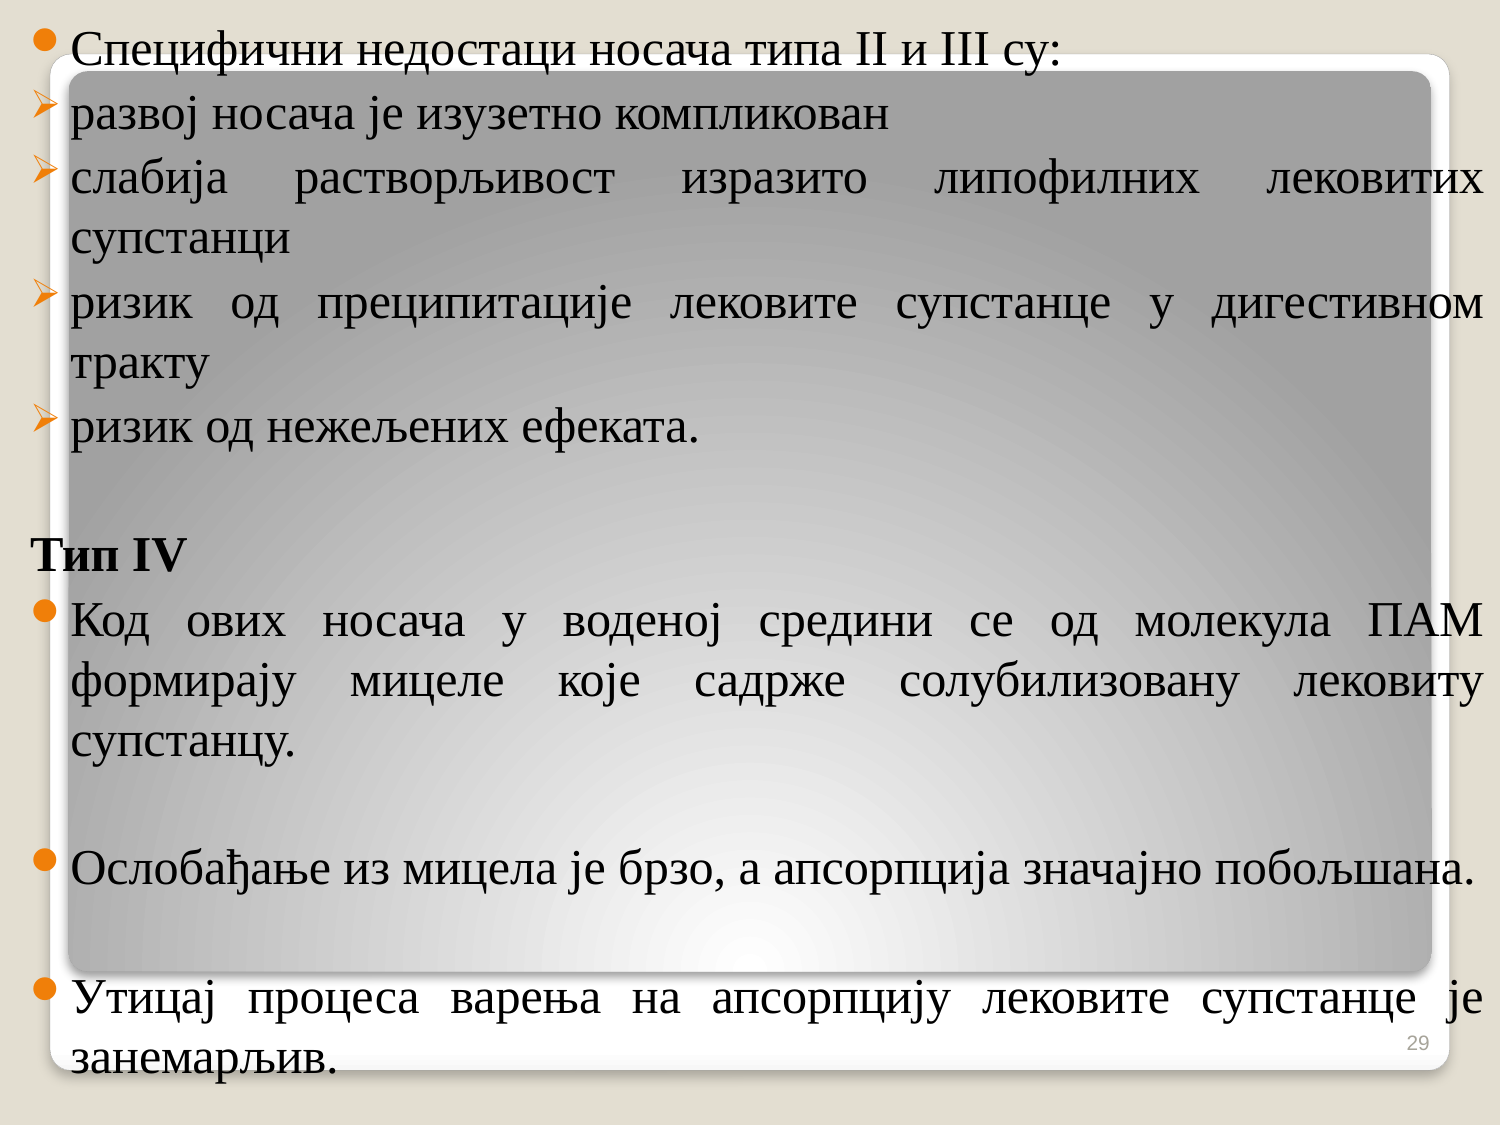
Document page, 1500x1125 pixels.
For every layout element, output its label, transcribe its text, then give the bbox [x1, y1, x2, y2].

list Специфични недостаци носача типа II и III су: развој носача је изузетно компликован слабија растворљивост изразито липофилних лековитих супстанци ризик од преципитације лековите супстанце у дигестивном тракту ризик од нежељених ефеката. Тип IV Код ових носача у воденој средини се од молекула ПАМ формирају мицеле које садрже солубилизовану лековиту супстанцу. Ослобађање из мицела је брзо, а апсорпција значајно побољшана. Утицај процеса варења на апсорпцију лековите супстанце је занемарљив. [0, 0, 1500, 1125]
slide_number 29 [1369, 1002, 1445, 1063]
